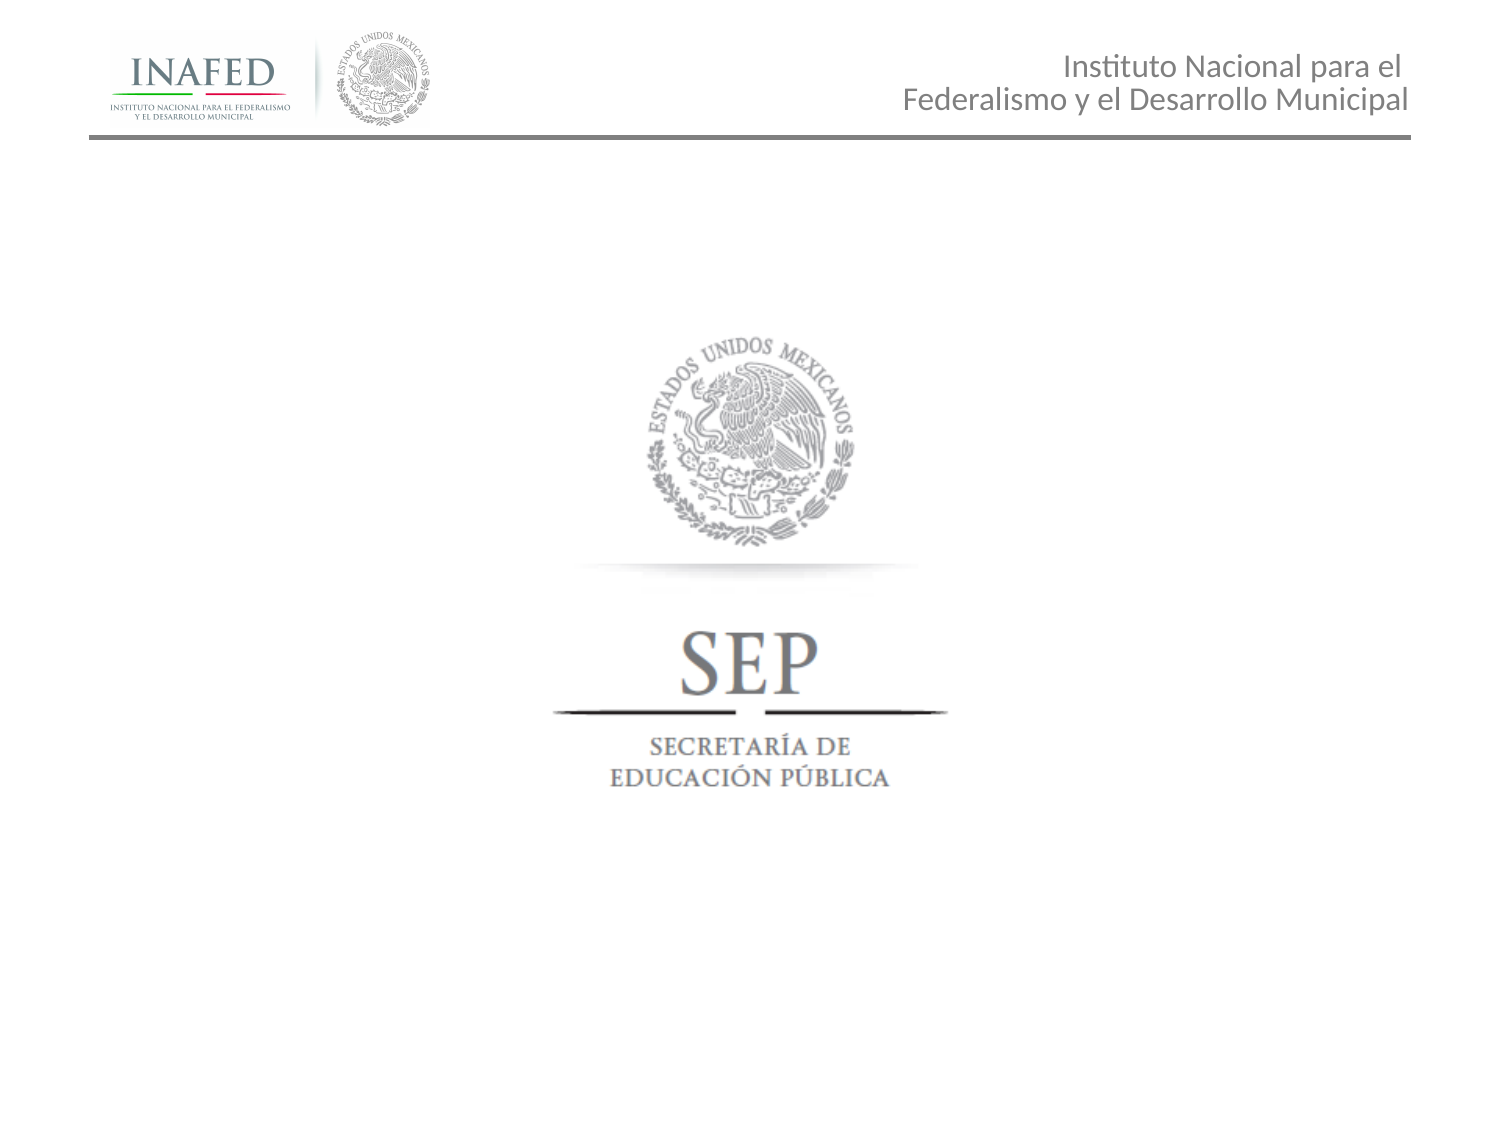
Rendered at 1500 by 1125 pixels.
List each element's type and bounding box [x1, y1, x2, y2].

picture [110, 30, 430, 128]
picture [524, 318, 976, 807]
